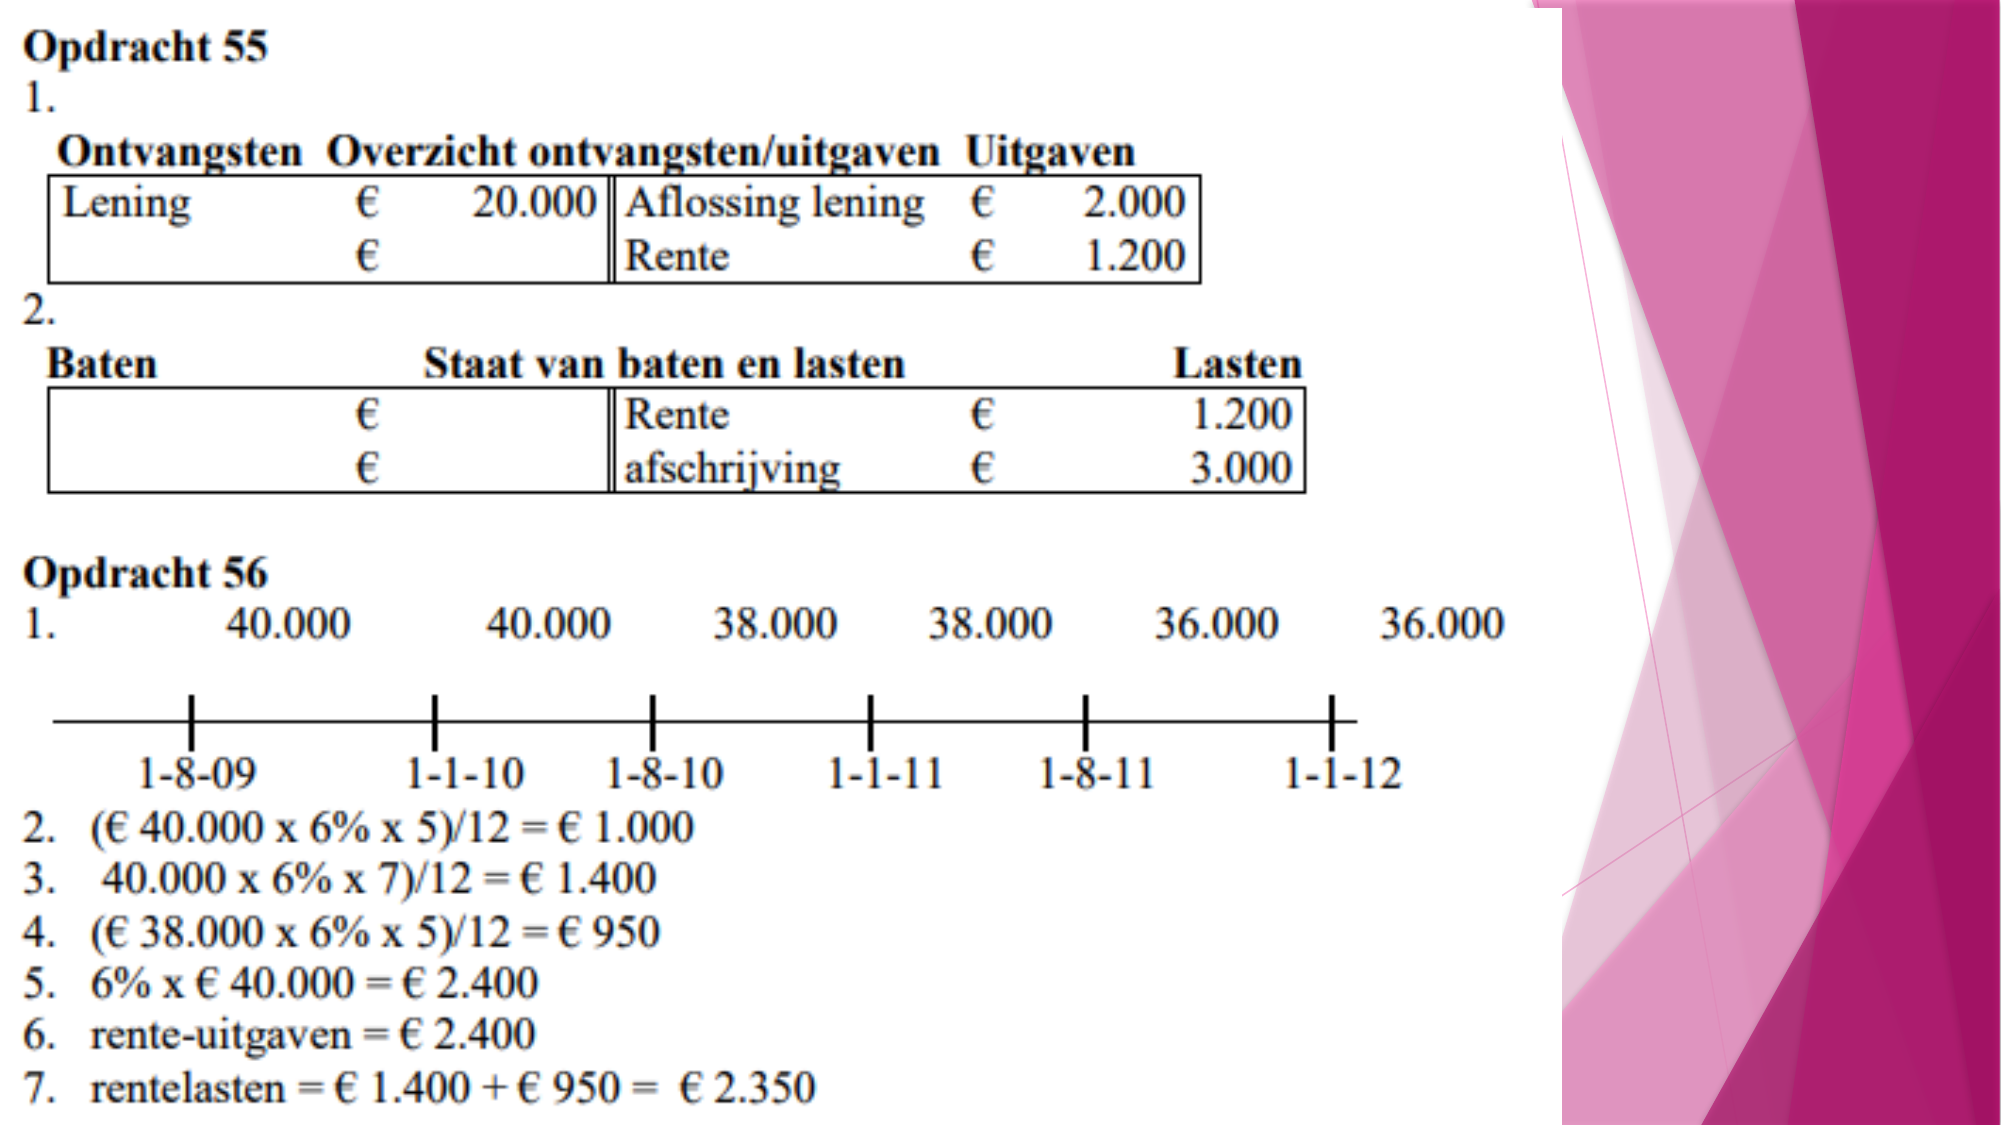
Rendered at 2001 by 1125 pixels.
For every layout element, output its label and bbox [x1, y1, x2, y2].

picture [0, 7, 1562, 1125]
